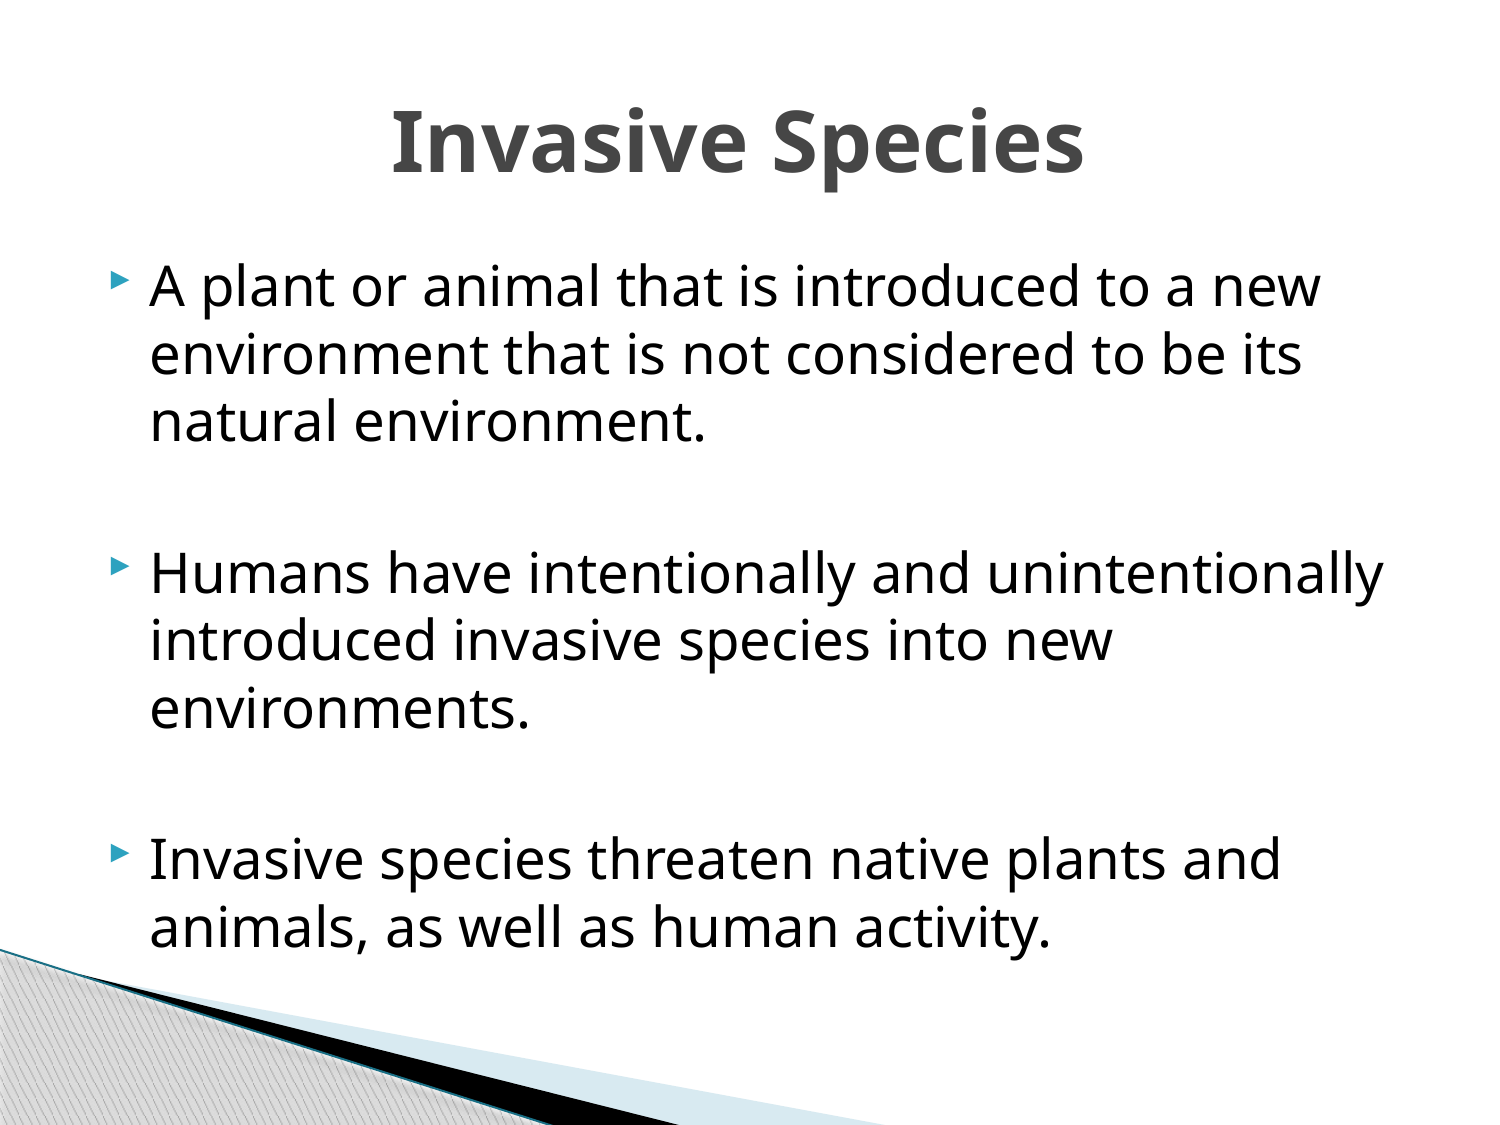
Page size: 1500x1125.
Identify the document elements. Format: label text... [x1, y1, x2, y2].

title Invasive Species [75, 45, 1425, 233]
list A plant or animal that is introduced to a new environment that is not considered to be its natural environment. Humans have intentionally and unintentionally introduced invasive species into new environments. Invasive species threaten native plants and animals, as well as human activity. [75, 243, 1425, 986]
